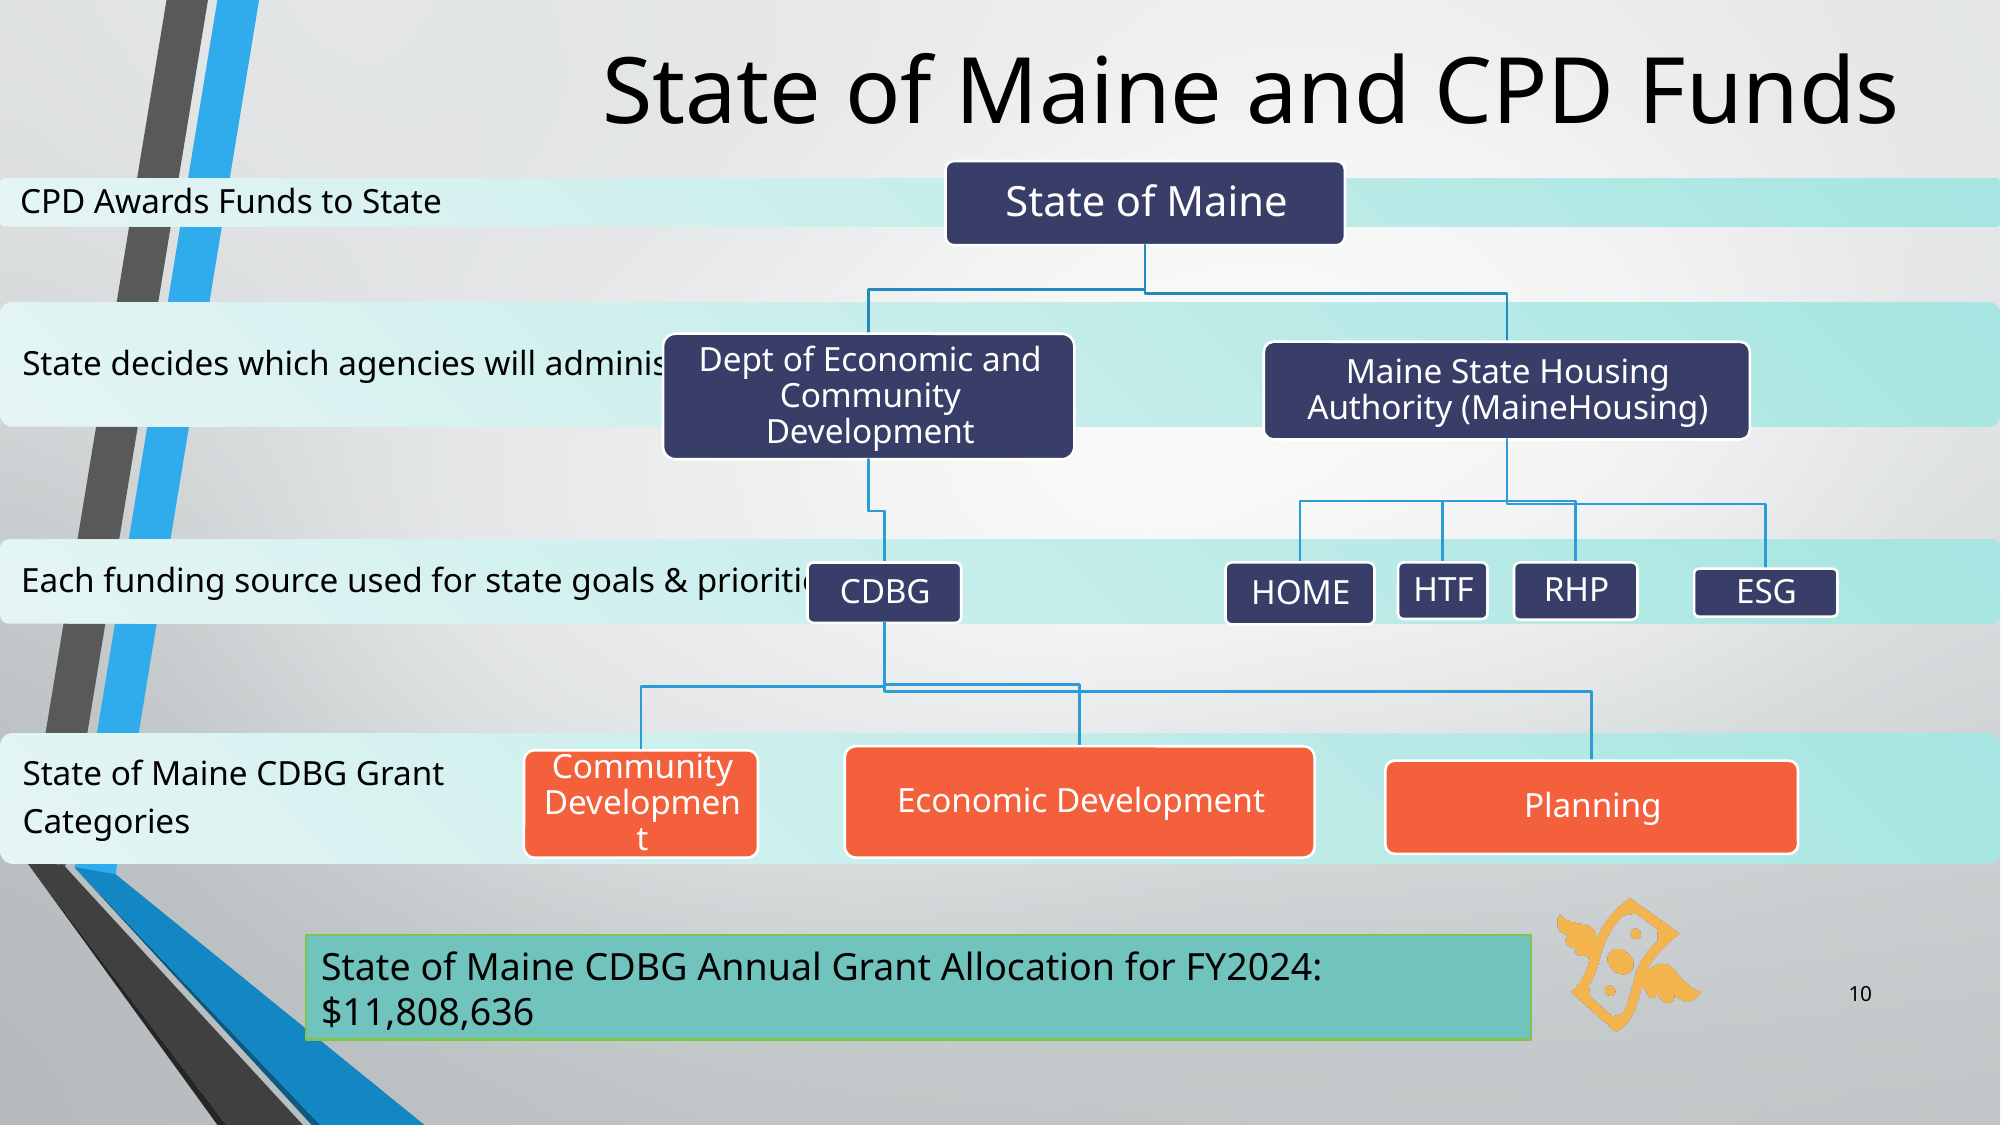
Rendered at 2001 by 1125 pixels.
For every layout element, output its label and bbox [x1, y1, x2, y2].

picture [1554, 889, 1706, 1041]
text_box [0, 0, 2000, 1110]
